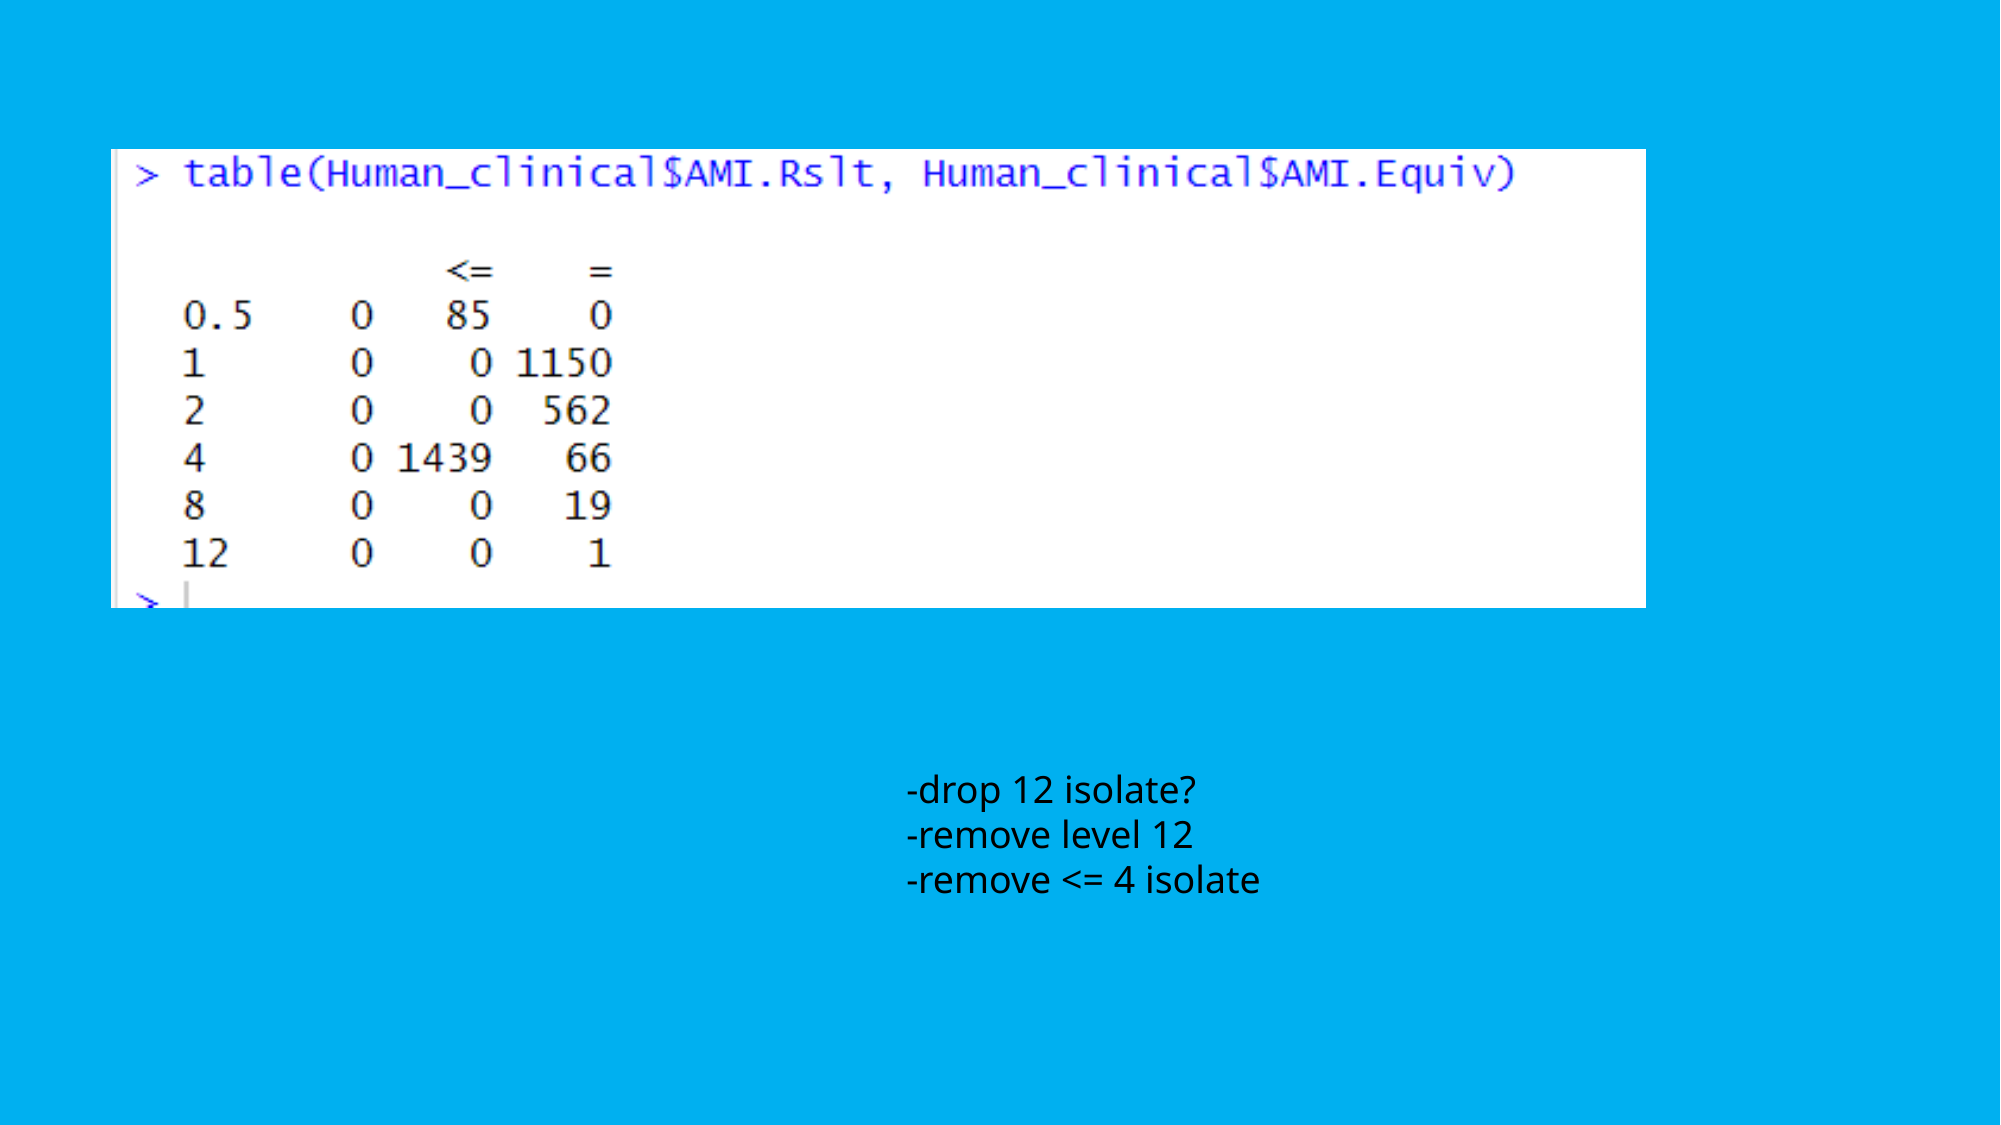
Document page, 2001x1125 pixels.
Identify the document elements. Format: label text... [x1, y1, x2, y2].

text_box -drop 12 isolate? -remove level 12 -remove <= 4 isolate [891, 758, 1639, 999]
picture [112, 150, 1645, 607]
